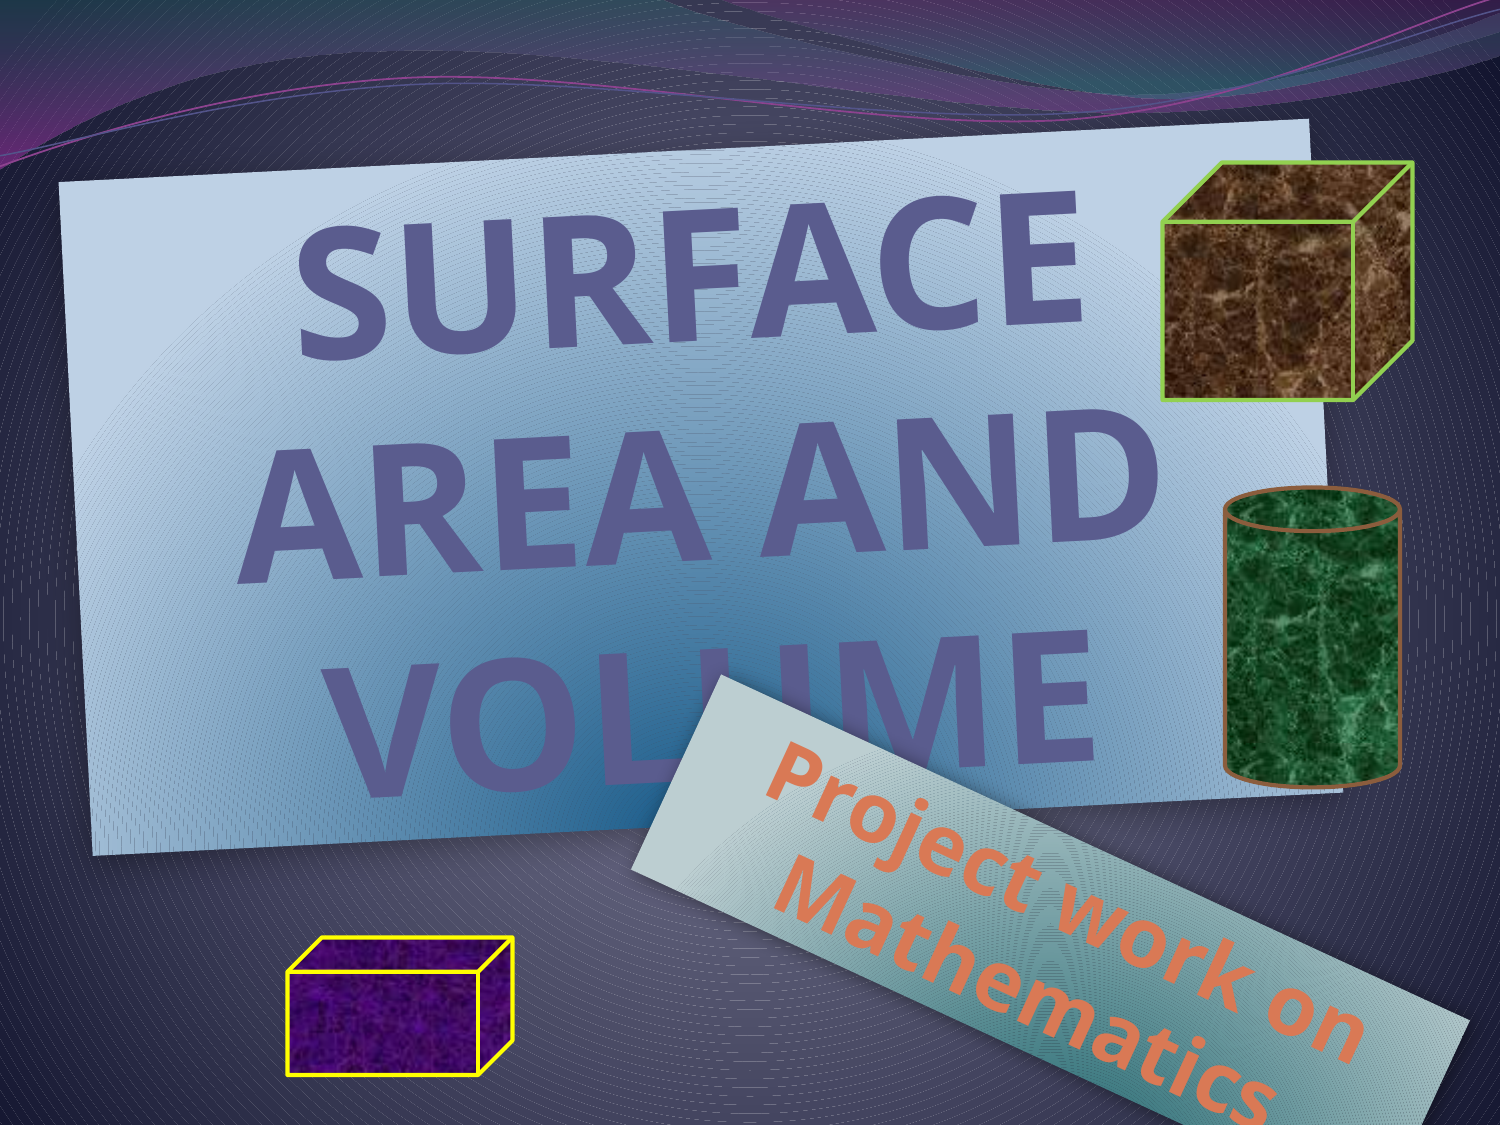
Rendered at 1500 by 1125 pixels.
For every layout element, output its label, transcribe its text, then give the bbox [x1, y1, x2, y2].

text_box Project work on Mathematics [630, 674, 1470, 1125]
text_box Surface area and volume [58, 118, 1344, 856]
text_box [1160, 160, 1415, 403]
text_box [1170, 165, 1405, 219]
text_box [285, 935, 515, 1078]
text_box [1222, 485, 1403, 790]
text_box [295, 940, 505, 969]
